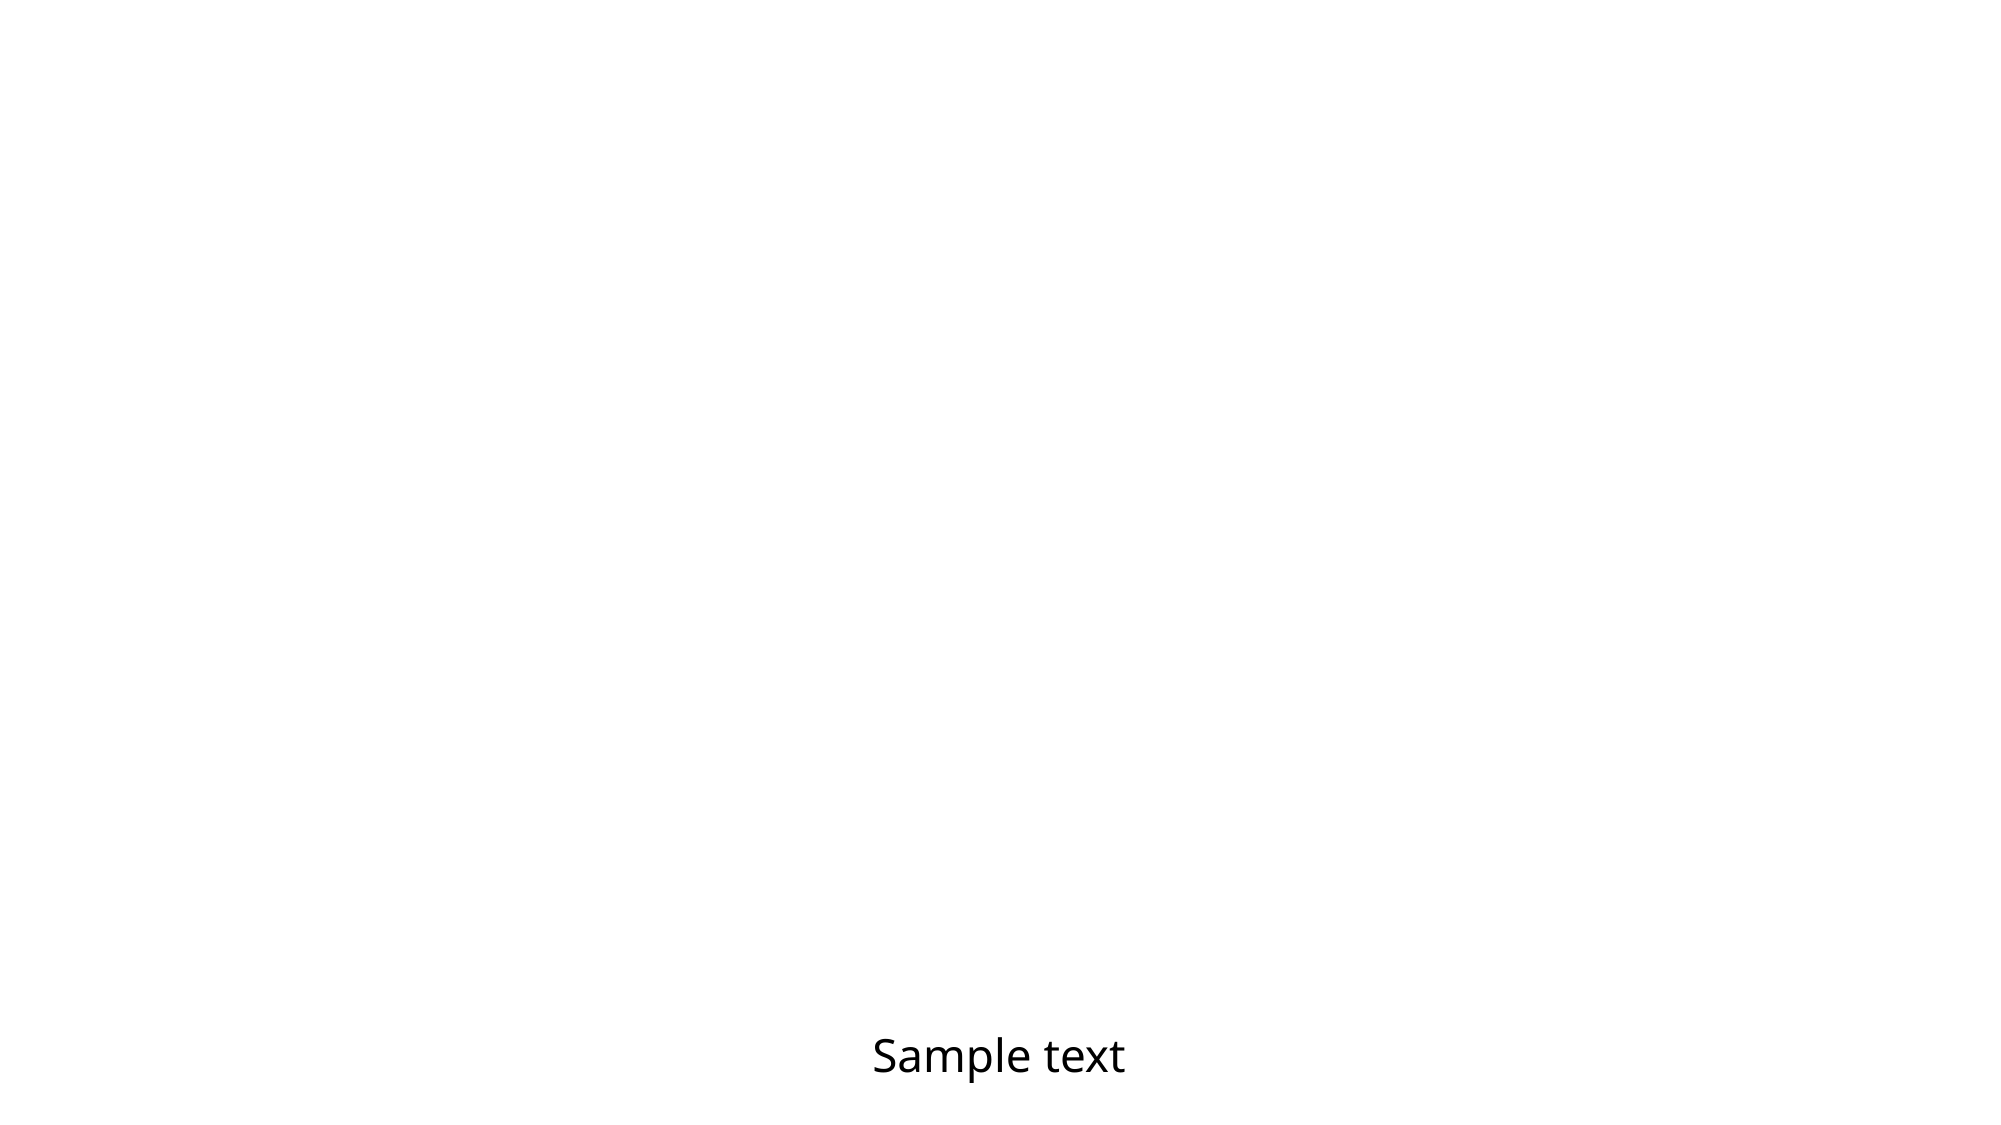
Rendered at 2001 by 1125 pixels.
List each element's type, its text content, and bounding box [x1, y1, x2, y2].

text_box Sample text [857, 1019, 1141, 1090]
